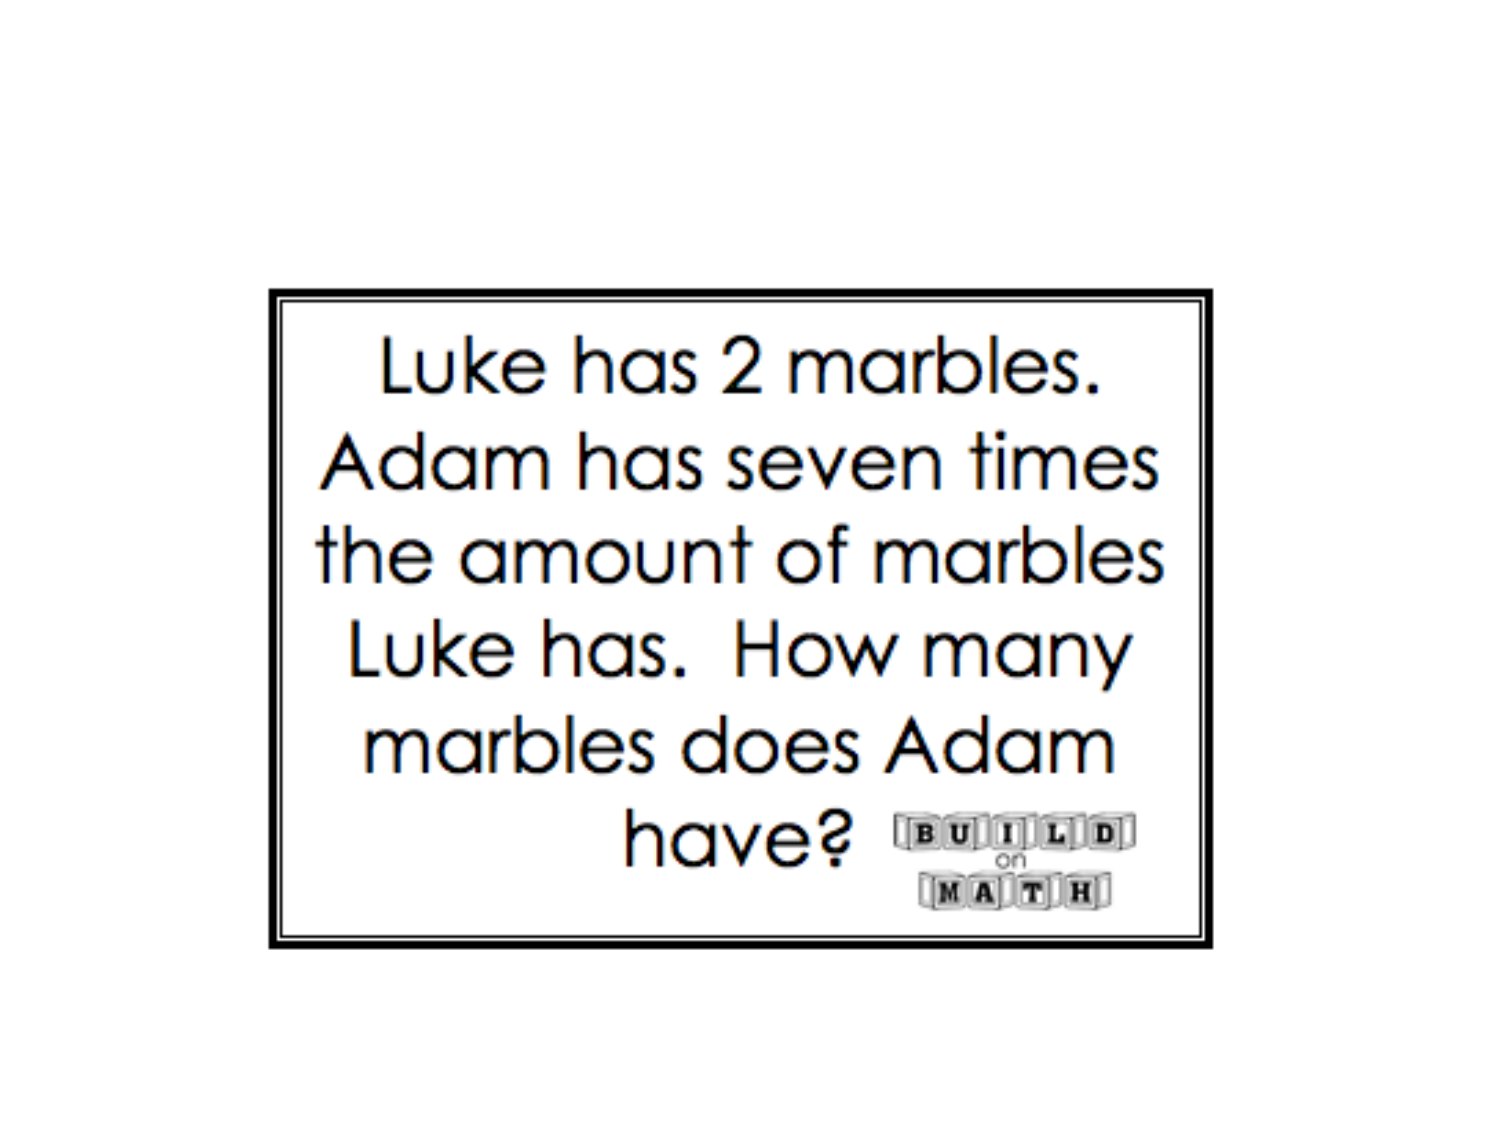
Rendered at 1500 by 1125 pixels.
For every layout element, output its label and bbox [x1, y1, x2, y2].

list [74, 262, 1426, 1006]
